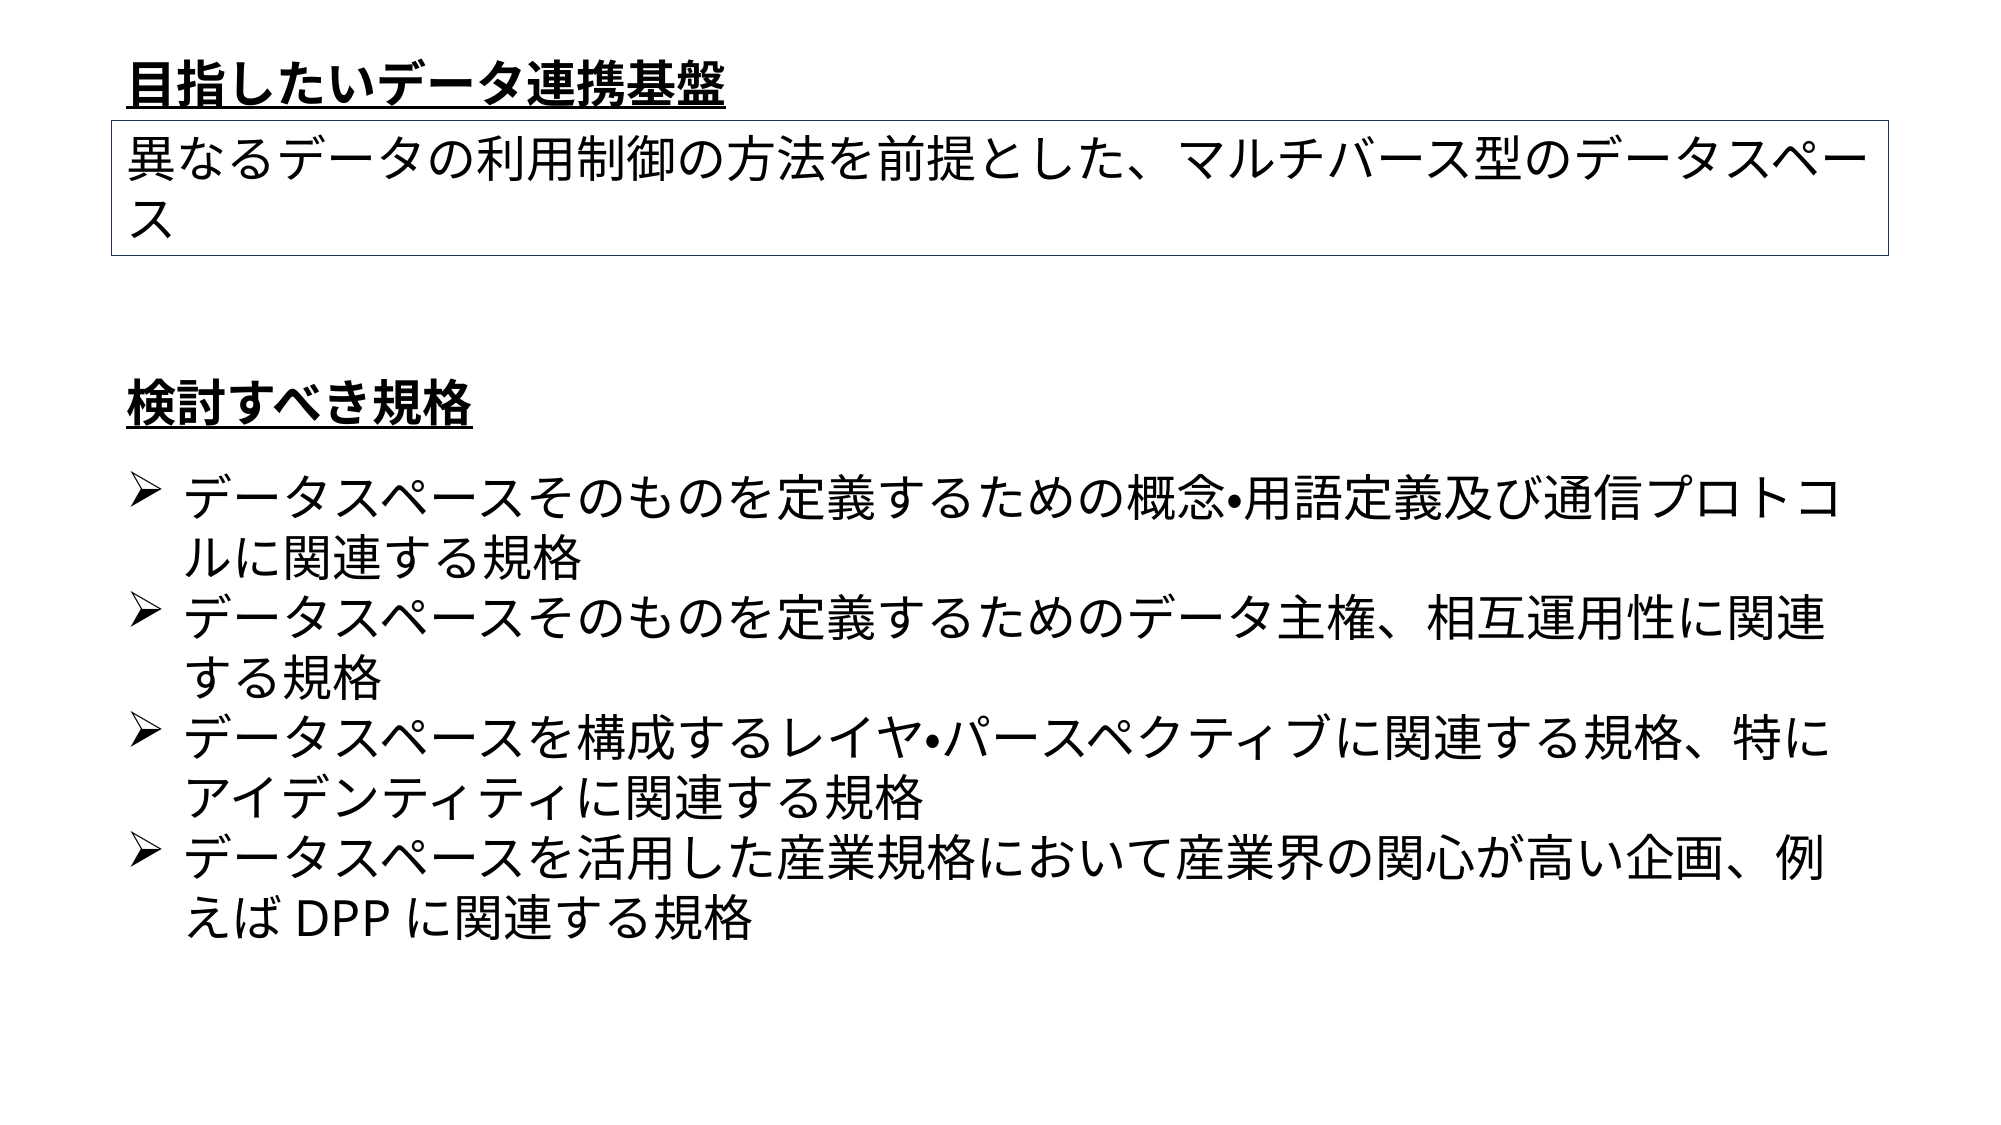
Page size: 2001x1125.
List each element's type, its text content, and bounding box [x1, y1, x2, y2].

text_box データスペースそのものを定義するための概念・用語定義及び通信プロトコルに関連する規格 データスペースそのものを定義するためのデータ主権、相互運用性に関連する規格 データスペースを構成するレイヤ・パースペクティブに関連する規格、特にアイデンティティに関連する規格 データスペースを活用した産業規格において産業界の関心が高い企画、例えばDPPに関連する規格 [111, 458, 1873, 954]
text_box 目指したいデータ連携基盤 [111, 44, 768, 120]
text_box 検討すべき規格 [111, 364, 786, 440]
text_box 異なるデータの利用制御の方法を前提とした、マルチバース型のデータスペース [111, 120, 1889, 256]
